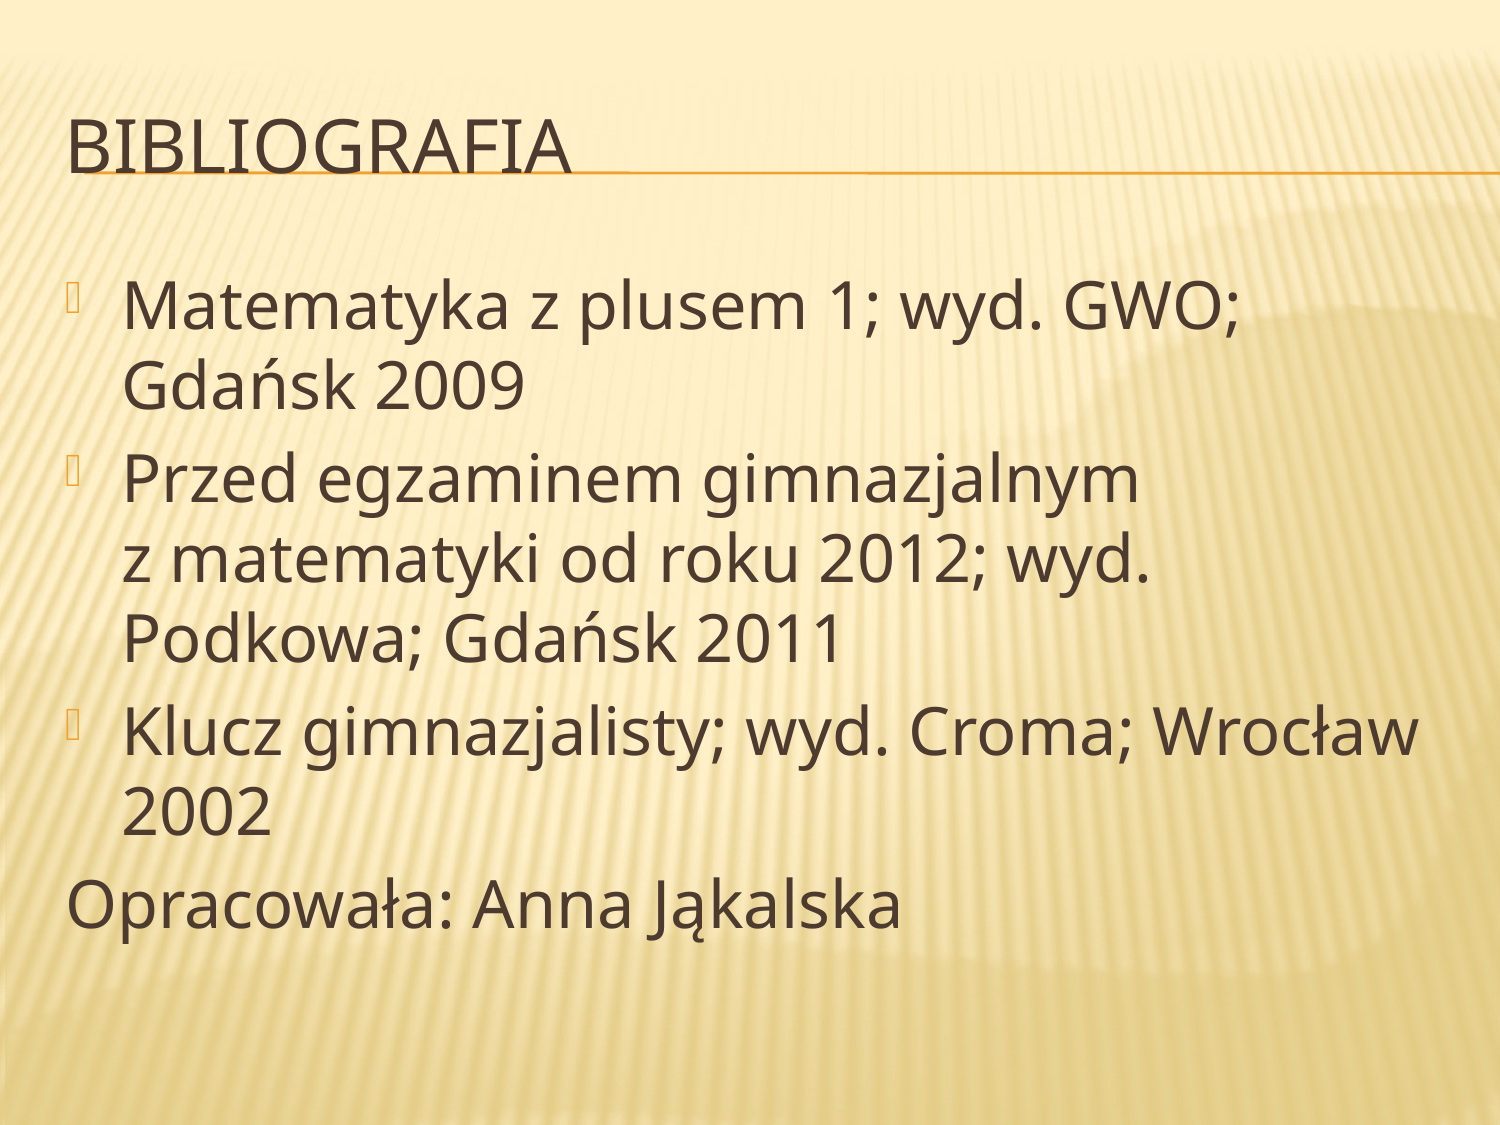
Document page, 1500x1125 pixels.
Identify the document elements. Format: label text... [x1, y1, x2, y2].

list Matematyka z plusem 1; wyd. GWO; Gdańsk 2009 Przed egzaminem gimnazjalnym z matematyki od roku 2012; wyd. Podkowa; Gdańsk 2011 Klucz gimnazjalisty; wyd. Croma; Wrocław 2002 Opracowała: Anna Jąkalska [50, 254, 1475, 998]
title Bibliografia [50, 75, 1475, 213]
